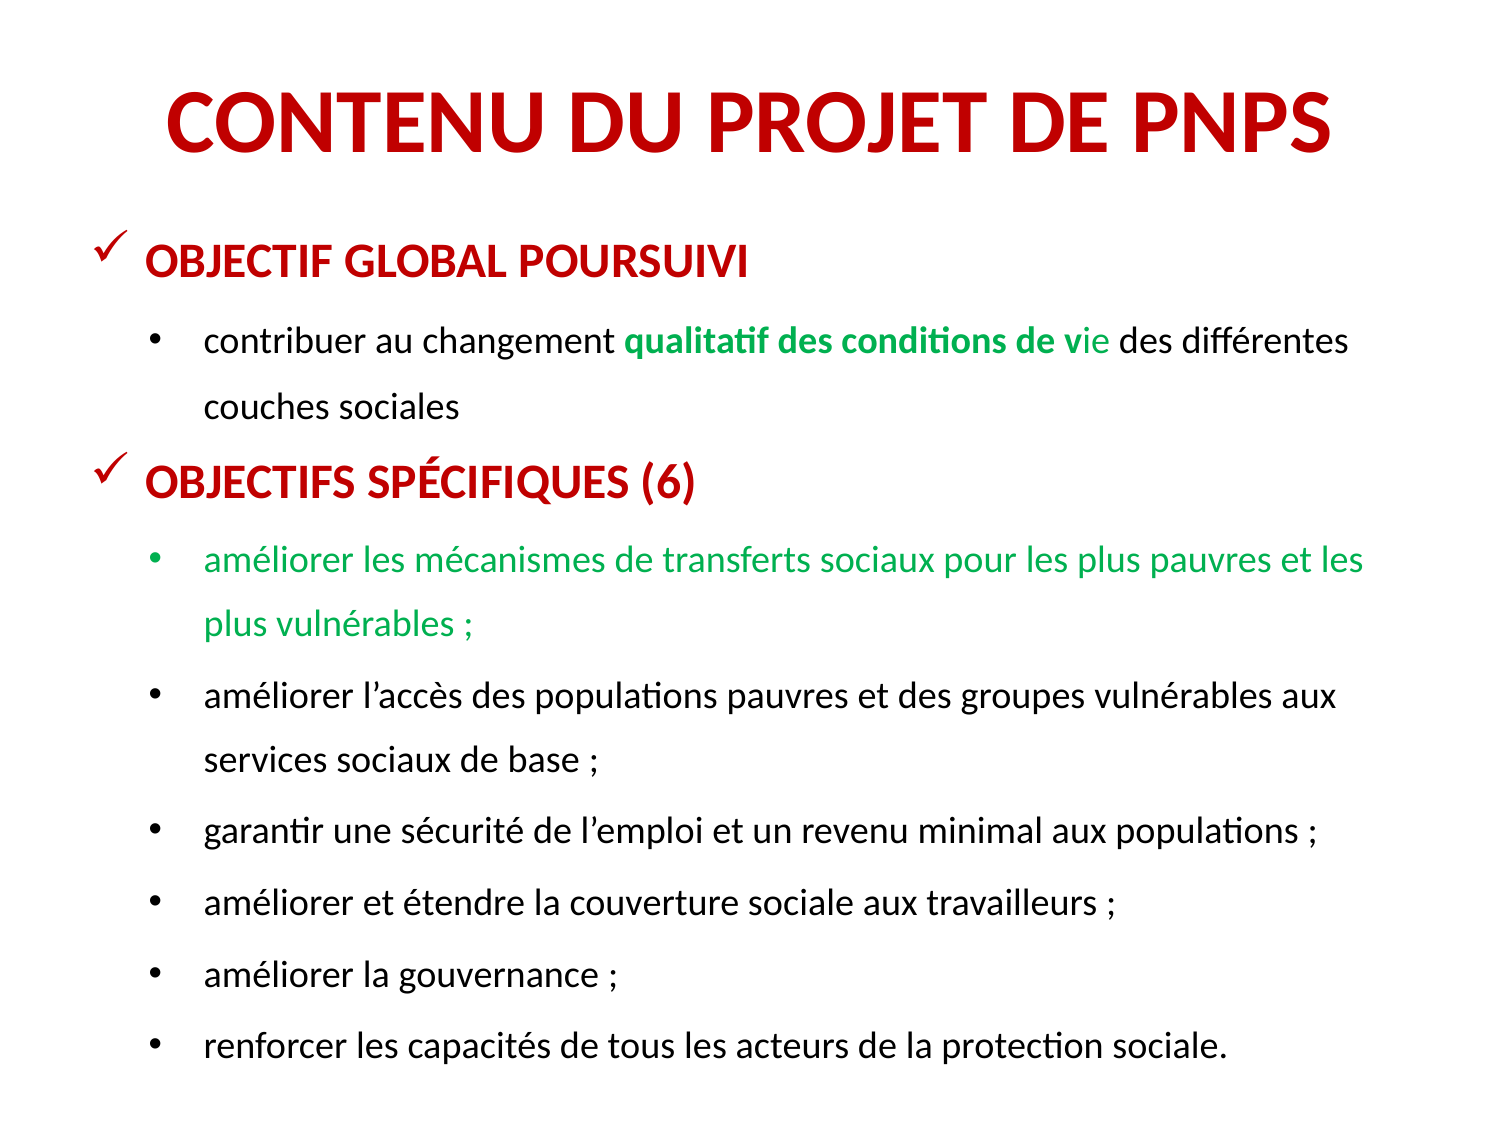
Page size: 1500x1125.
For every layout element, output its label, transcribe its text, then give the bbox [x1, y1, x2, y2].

title CONTENU DU PROJET DE PNPS [75, 45, 1425, 188]
list Objectif Global poursuivi contribuer au changement qualitatif des conditions de vie des différentes couches sociales Objectifs spécifiques (6) améliorer les mécanismes de transferts sociaux pour les plus pauvres et les plus vulnérables ; améliorer l’accès des populations pauvres et des groupes vulnérables aux services sociaux de base ; garantir une sécurité de l’emploi et un revenu minimal aux populations ; améliorer et étendre la couverture sociale aux travailleurs ; améliorer la gouvernance ; renforcer les capacités de tous les acteurs de la protection sociale. [75, 208, 1425, 1079]
